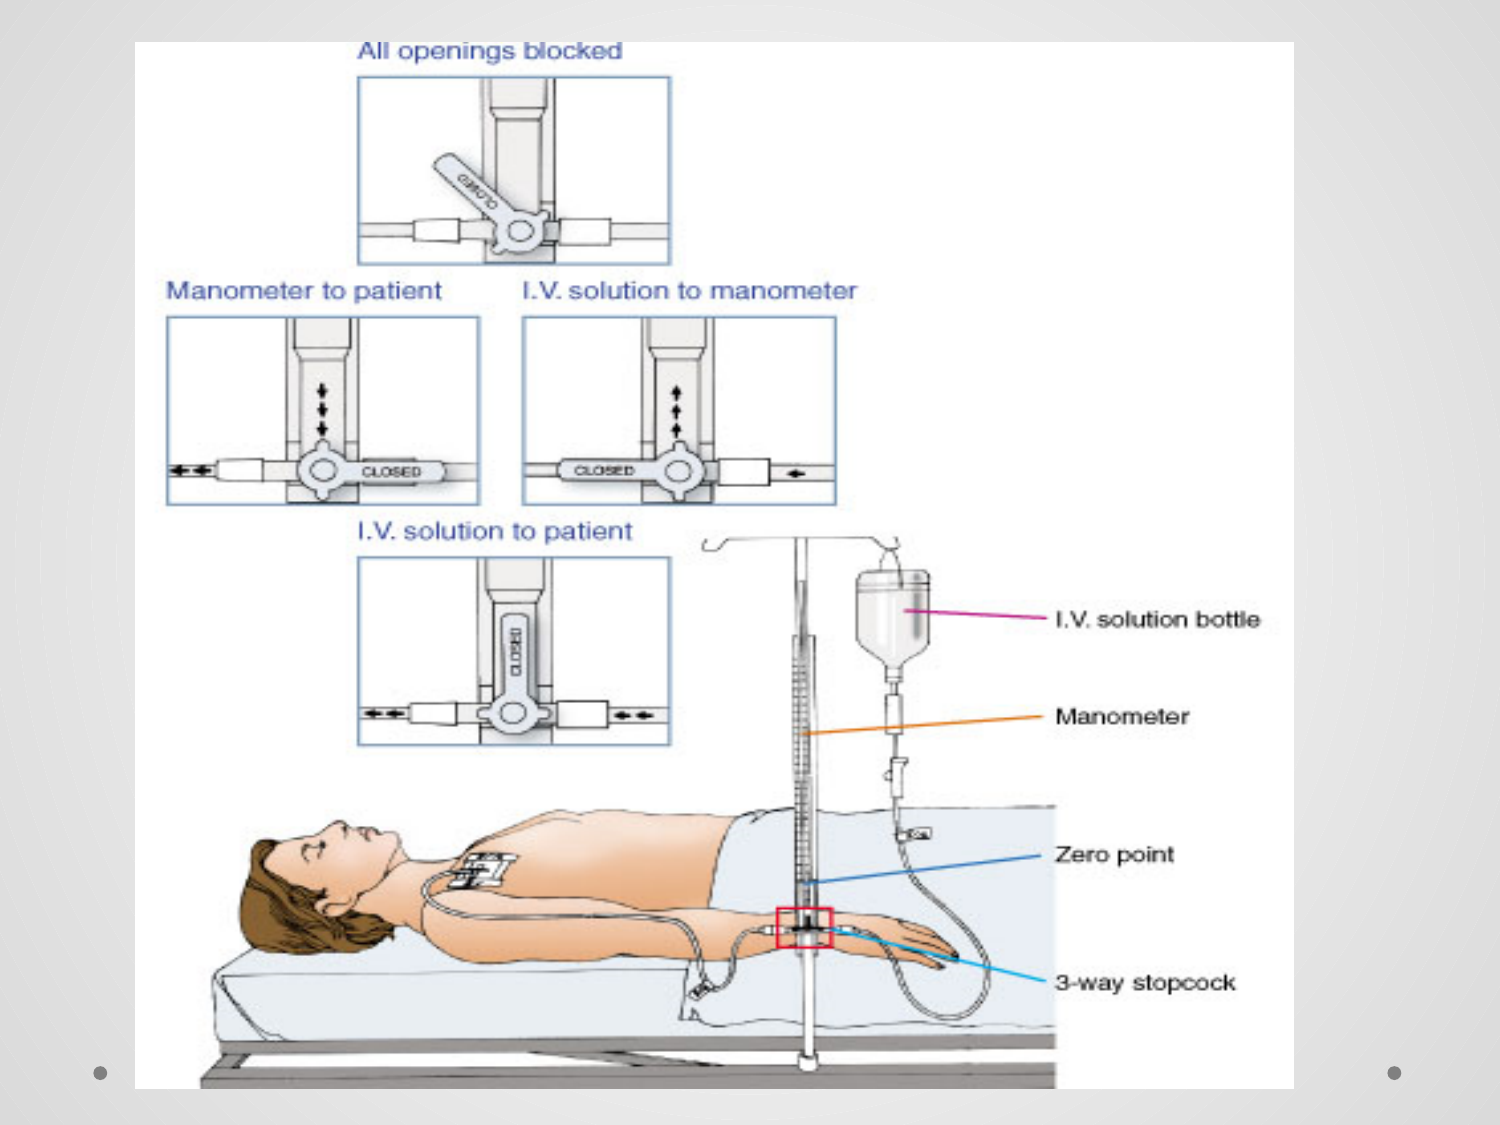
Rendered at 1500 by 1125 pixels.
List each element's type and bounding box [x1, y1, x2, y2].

picture [135, 42, 1294, 1090]
